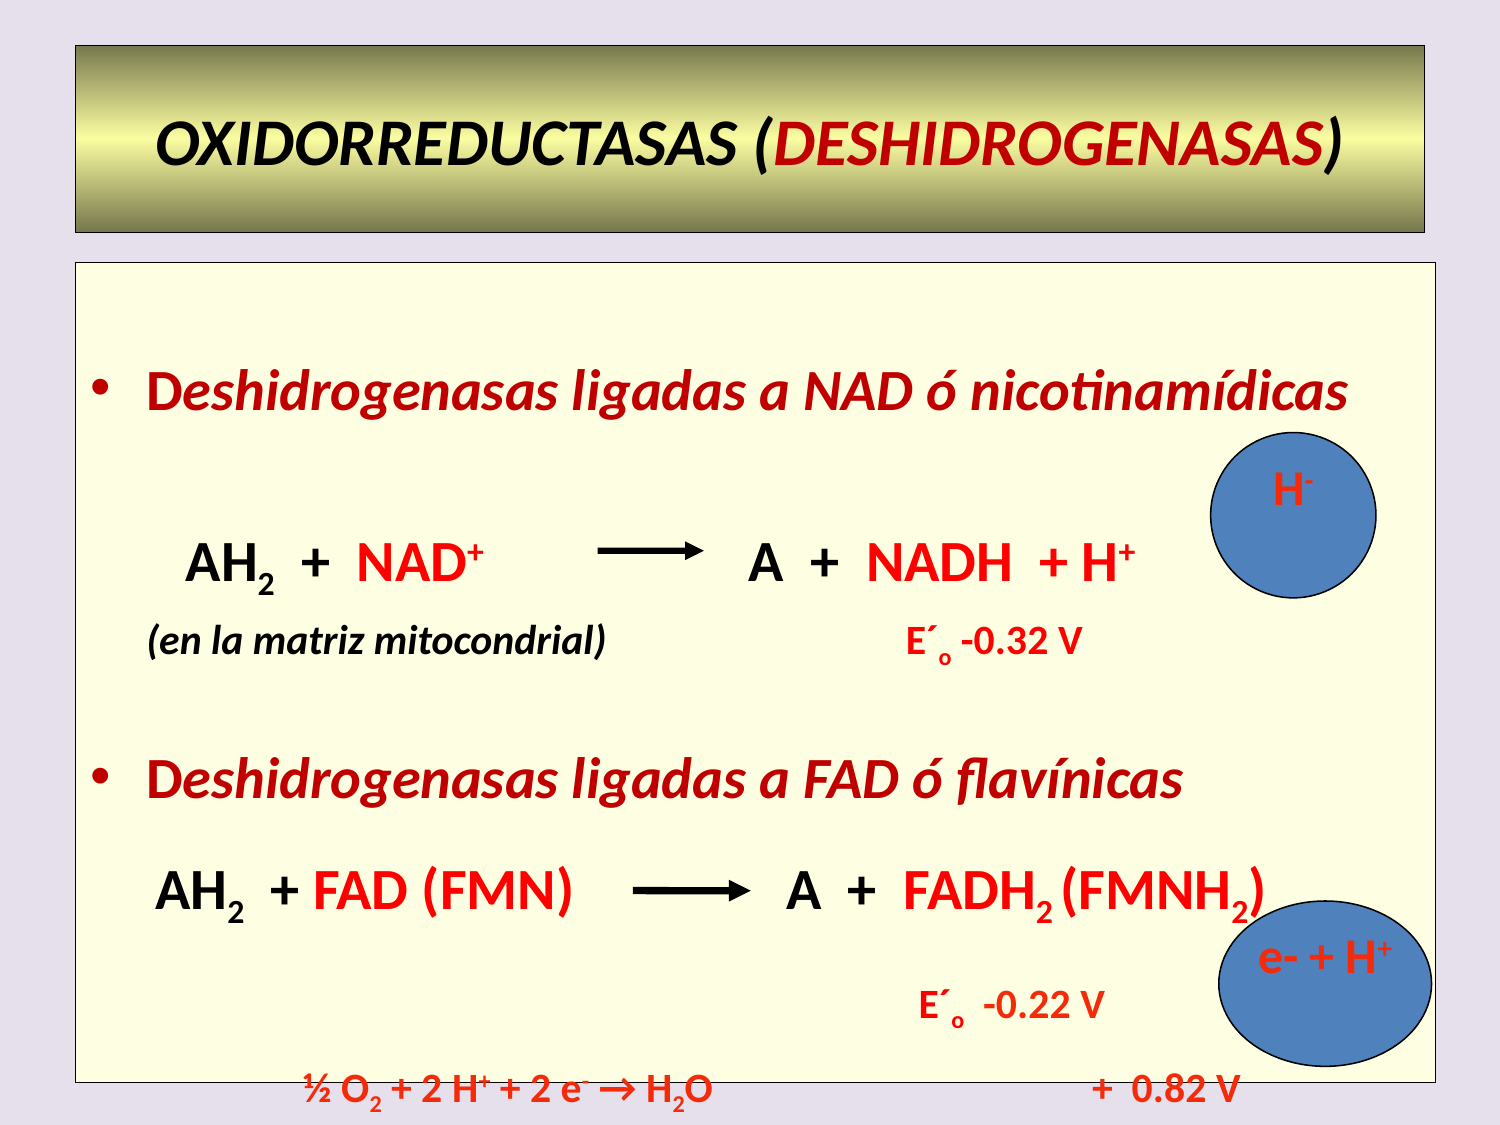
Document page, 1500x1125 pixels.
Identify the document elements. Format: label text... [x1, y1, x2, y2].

text_box H- [1210, 432, 1376, 598]
list Deshidrogenasas ligadas a NAD ó nicotinamídicas (en la matriz mitocondrial) E´o -0.32 V Deshidrogenasas ligadas a FAD ó flavínicas [75, 262, 1436, 1083]
text_box AH2 + NAD+ A + NADH + H+ [171, 515, 1223, 610]
text_box [632, 884, 751, 897]
text_box e- + H+ [1218, 901, 1432, 1067]
text_box [597, 544, 704, 558]
text_box AH2 + FAD (FMN) A + FADH2 (FMNH2) E´o -0.22 V ½ O2 + 2 H+ + 2 e- → H2O + 0.82 V [140, 843, 1405, 1125]
title OXIDORREDUCTASAS (DESHIDROGENASAS) [75, 45, 1425, 233]
